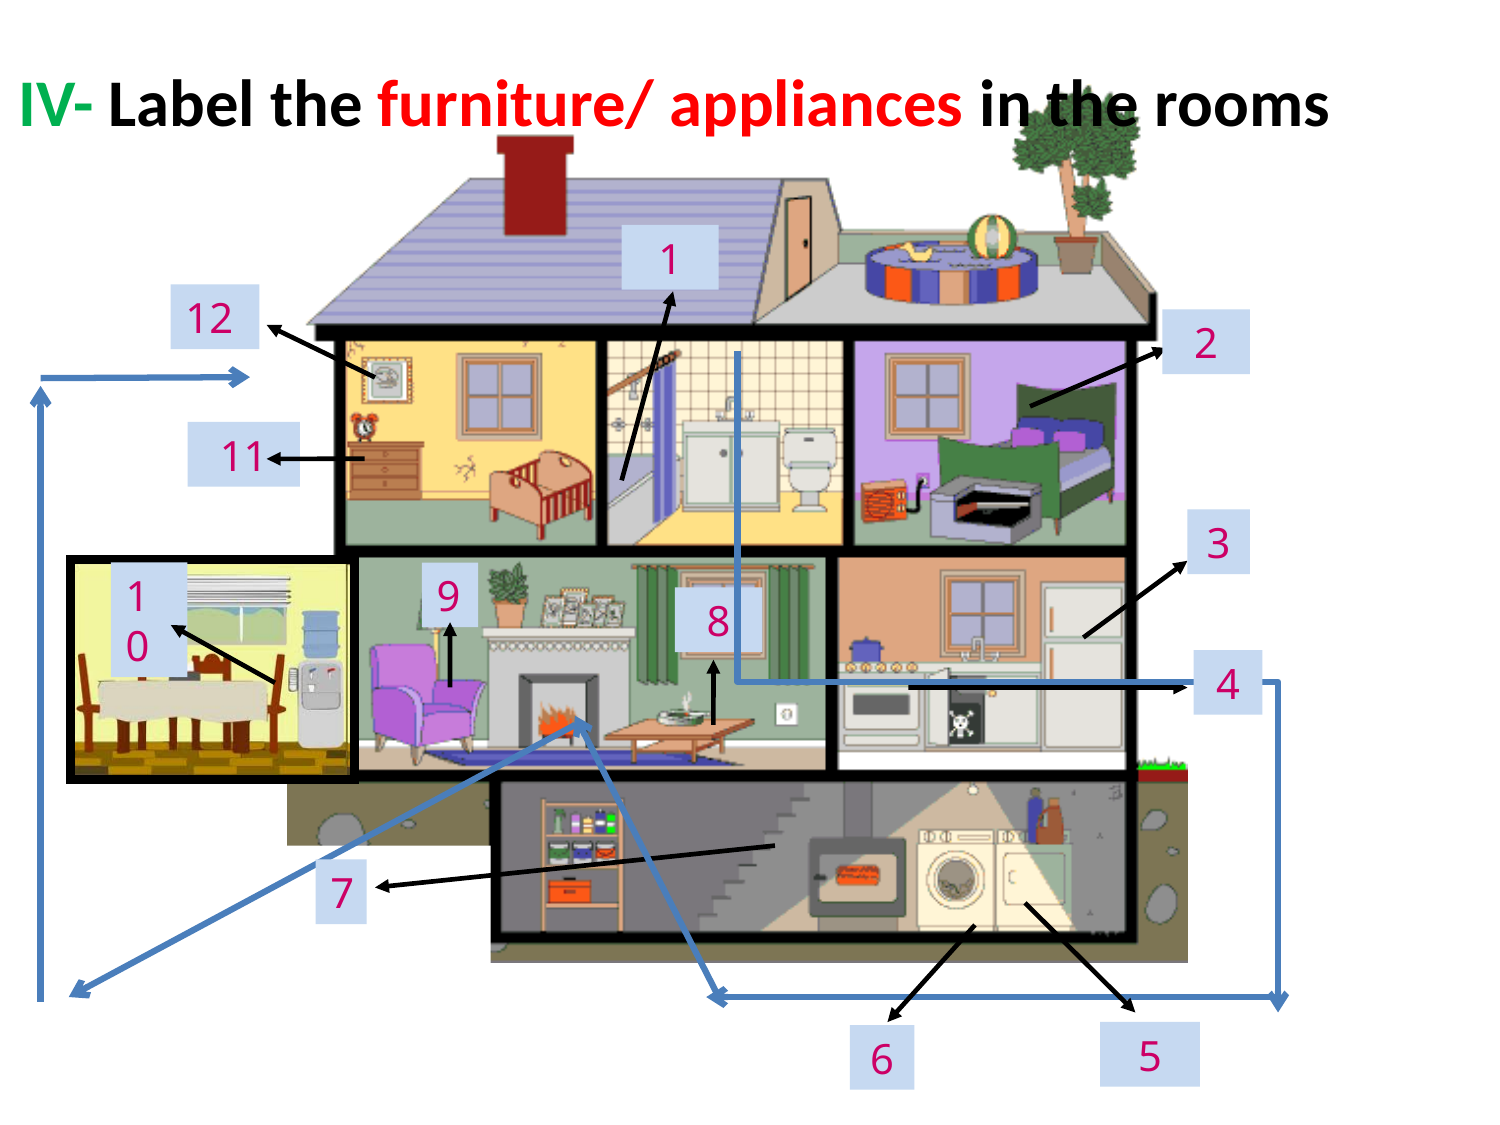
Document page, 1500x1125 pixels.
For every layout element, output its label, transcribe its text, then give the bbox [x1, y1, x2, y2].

text_box 11 [187, 421, 282, 487]
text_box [68, 724, 576, 998]
text_box 6 [849, 1025, 915, 1090]
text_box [676, 411, 1339, 953]
text_box IV- Label the furniture/ appliances in the rooms [3, 52, 1479, 148]
text_box [1122, 1006, 1136, 1013]
text_box [266, 324, 282, 336]
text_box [574, 715, 719, 998]
picture [74, 83, 1188, 724]
text_box 12 [170, 284, 260, 350]
text_box 5 [1100, 1021, 1200, 1087]
text_box [887, 1006, 903, 1023]
text_box [266, 452, 282, 466]
text_box 2 [1191, 309, 1250, 375]
picture [719, 953, 1188, 963]
